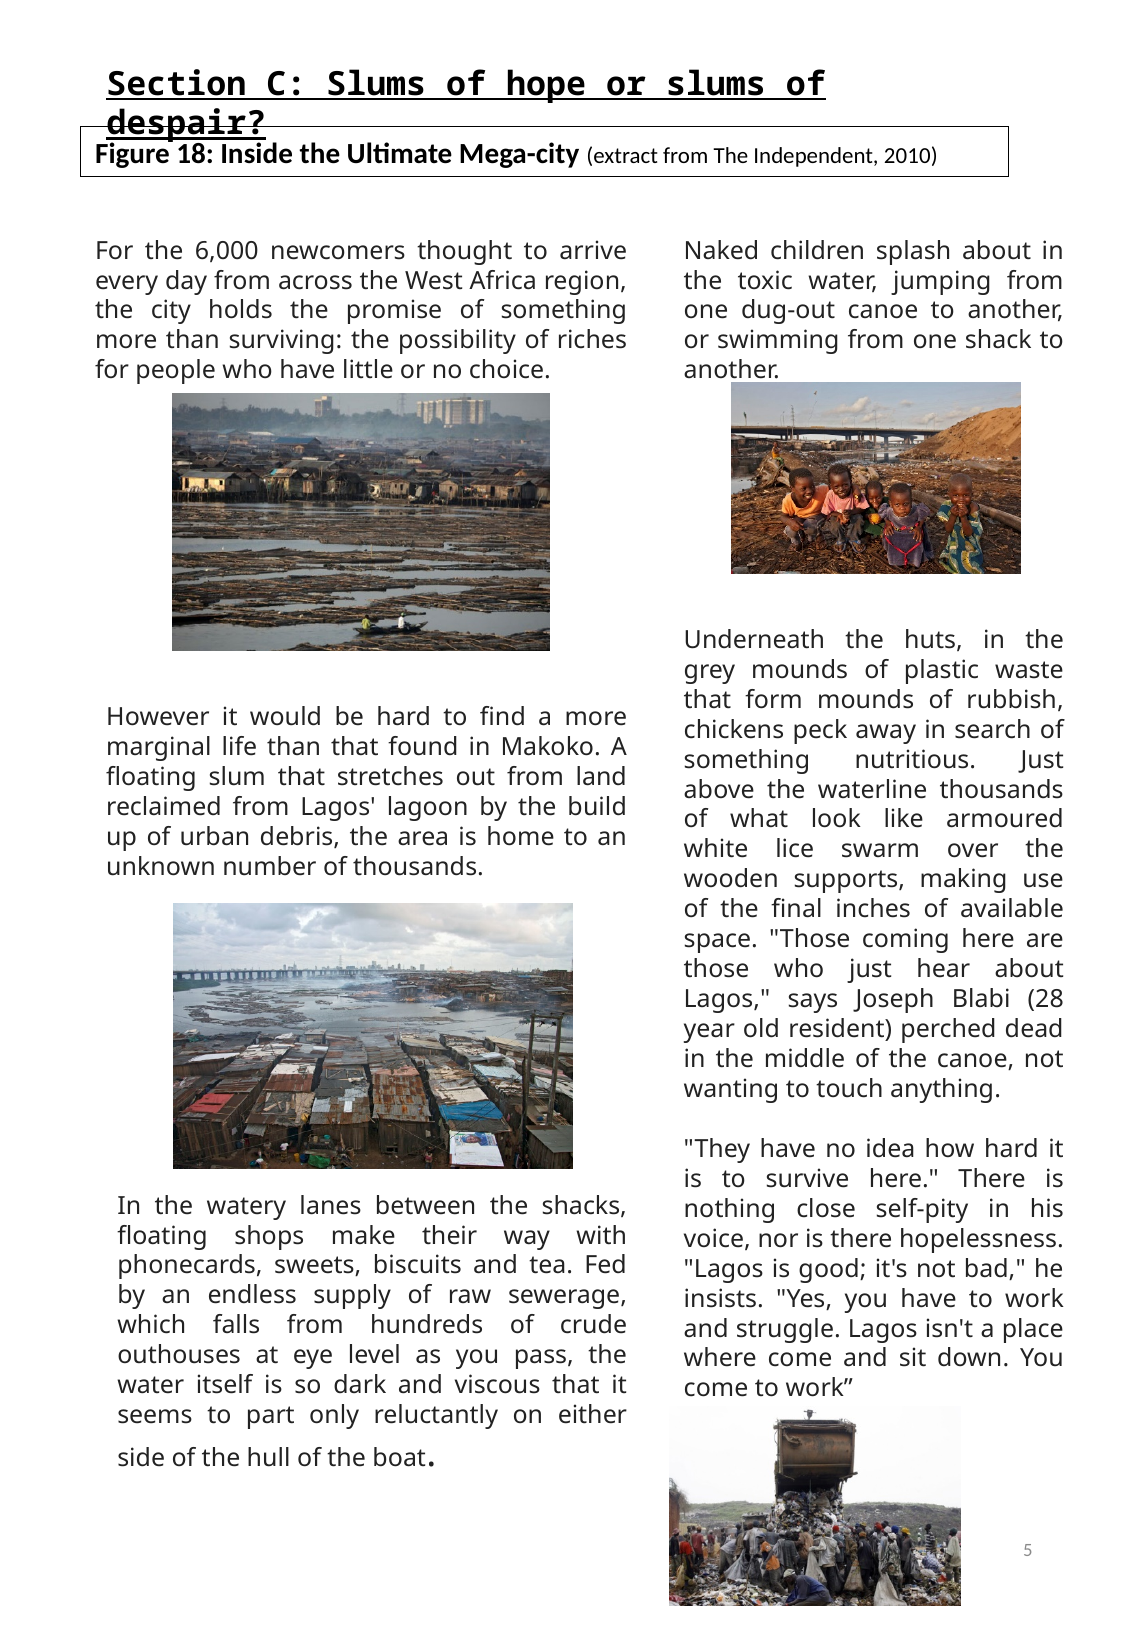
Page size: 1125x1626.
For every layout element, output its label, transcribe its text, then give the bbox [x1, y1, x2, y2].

picture [669, 1406, 961, 1606]
text_box In the watery lanes between the shacks, floating shops make their way with phonecards, sweets, biscuits and tea. Fed by an endless supply of raw sewerage, which falls from hundreds of crude outhouses at eye level as you pass, the water itself is so dark and viscous that it seems to part only reluctantly on either side of the hull of the boat. [102, 1181, 643, 1482]
picture [173, 903, 573, 1169]
text_box For the 6,000 newcomers thought to arrive every day from across the West Africa region, the city holds the promise of something more than surviving: the possibility of riches for people who have little or no choice. [80, 226, 643, 392]
picture [731, 382, 1021, 575]
text_box Figure 18: Inside the Ultimate Mega-city (extract from The Independent, 2010) [80, 126, 1009, 177]
text_box Section C: Slums of hope or slums of despair? [91, 54, 986, 126]
text_box However it would be hard to find a more marginal life than that found in Makoko. A floating slum that stretches out from land reclaimed from Lagos' lagoon by the build up of urban debris, the area is home to an unknown number of thousands. [91, 693, 643, 888]
slide_number 5 [961, 1506, 1048, 1593]
picture [172, 393, 550, 651]
text_box Naked children splash about in the toxic water, jumping from one dug-out canoe to another, or swimming from one shack to another. Underneath the huts, in the grey mounds of plastic waste that form mounds of rubbish, chickens peck away in search of something nutritious. Just above the waterline thousands of what look like armoured white lice swarm over the wooden supports, making use of the final inches of available space. "Those coming here are those who just hear about Lagos," says Joseph Blabi (28 year old resident) perched dead in the middle of the canoe, not wanting to touch anything. "They have no idea how hard it is to survive here." There is nothing close self-pity in his voice, nor is there hopelessness. "Lagos is good; it's not bad," he insists. "Yes, you have to work and struggle. Lagos isn't a place where come and sit down. You come to work” [669, 226, 1080, 1410]
